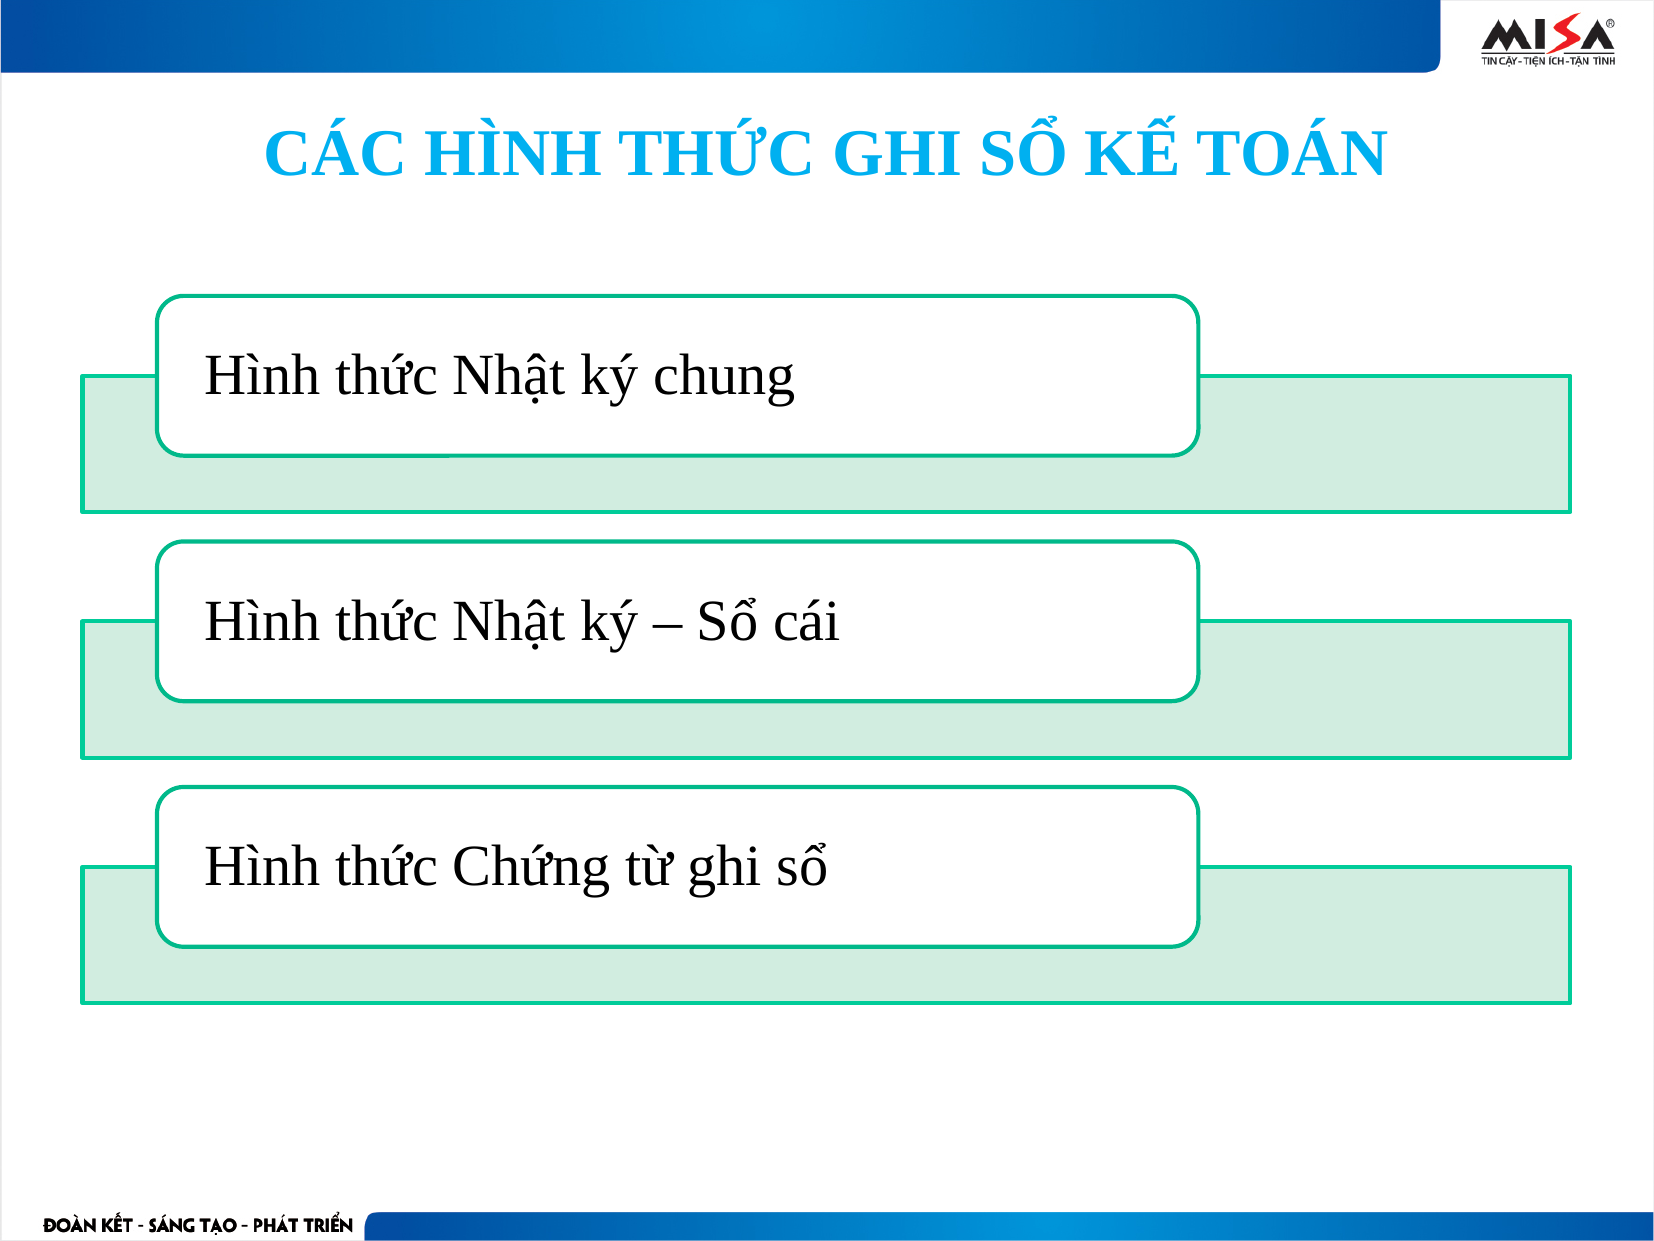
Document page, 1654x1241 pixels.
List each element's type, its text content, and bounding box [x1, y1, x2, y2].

title CÁC HÌNH THỨC GHI SỔ KẾ TOÁN [82, 49, 1571, 257]
picture [0, 0, 1654, 1241]
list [82, 289, 1571, 1010]
